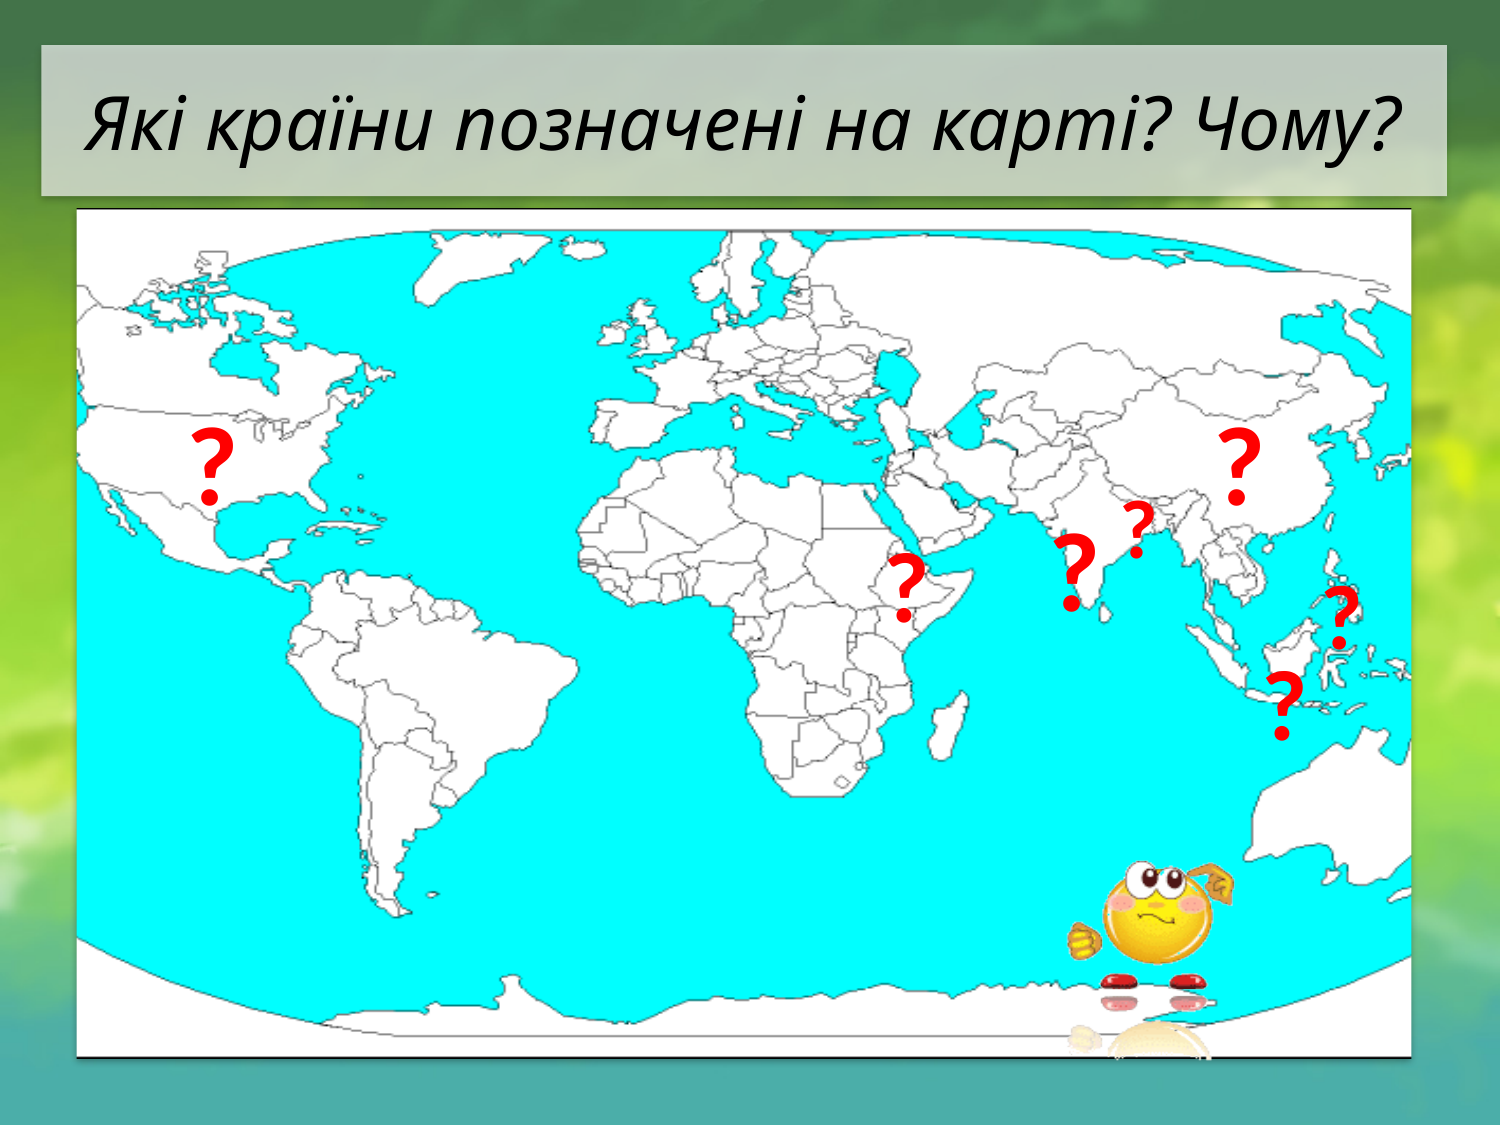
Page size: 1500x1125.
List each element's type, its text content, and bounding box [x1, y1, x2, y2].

picture [0, 0, 1500, 1125]
title Які країни позначені на карті? Чому? [39, 43, 1449, 199]
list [76, 207, 1412, 1059]
